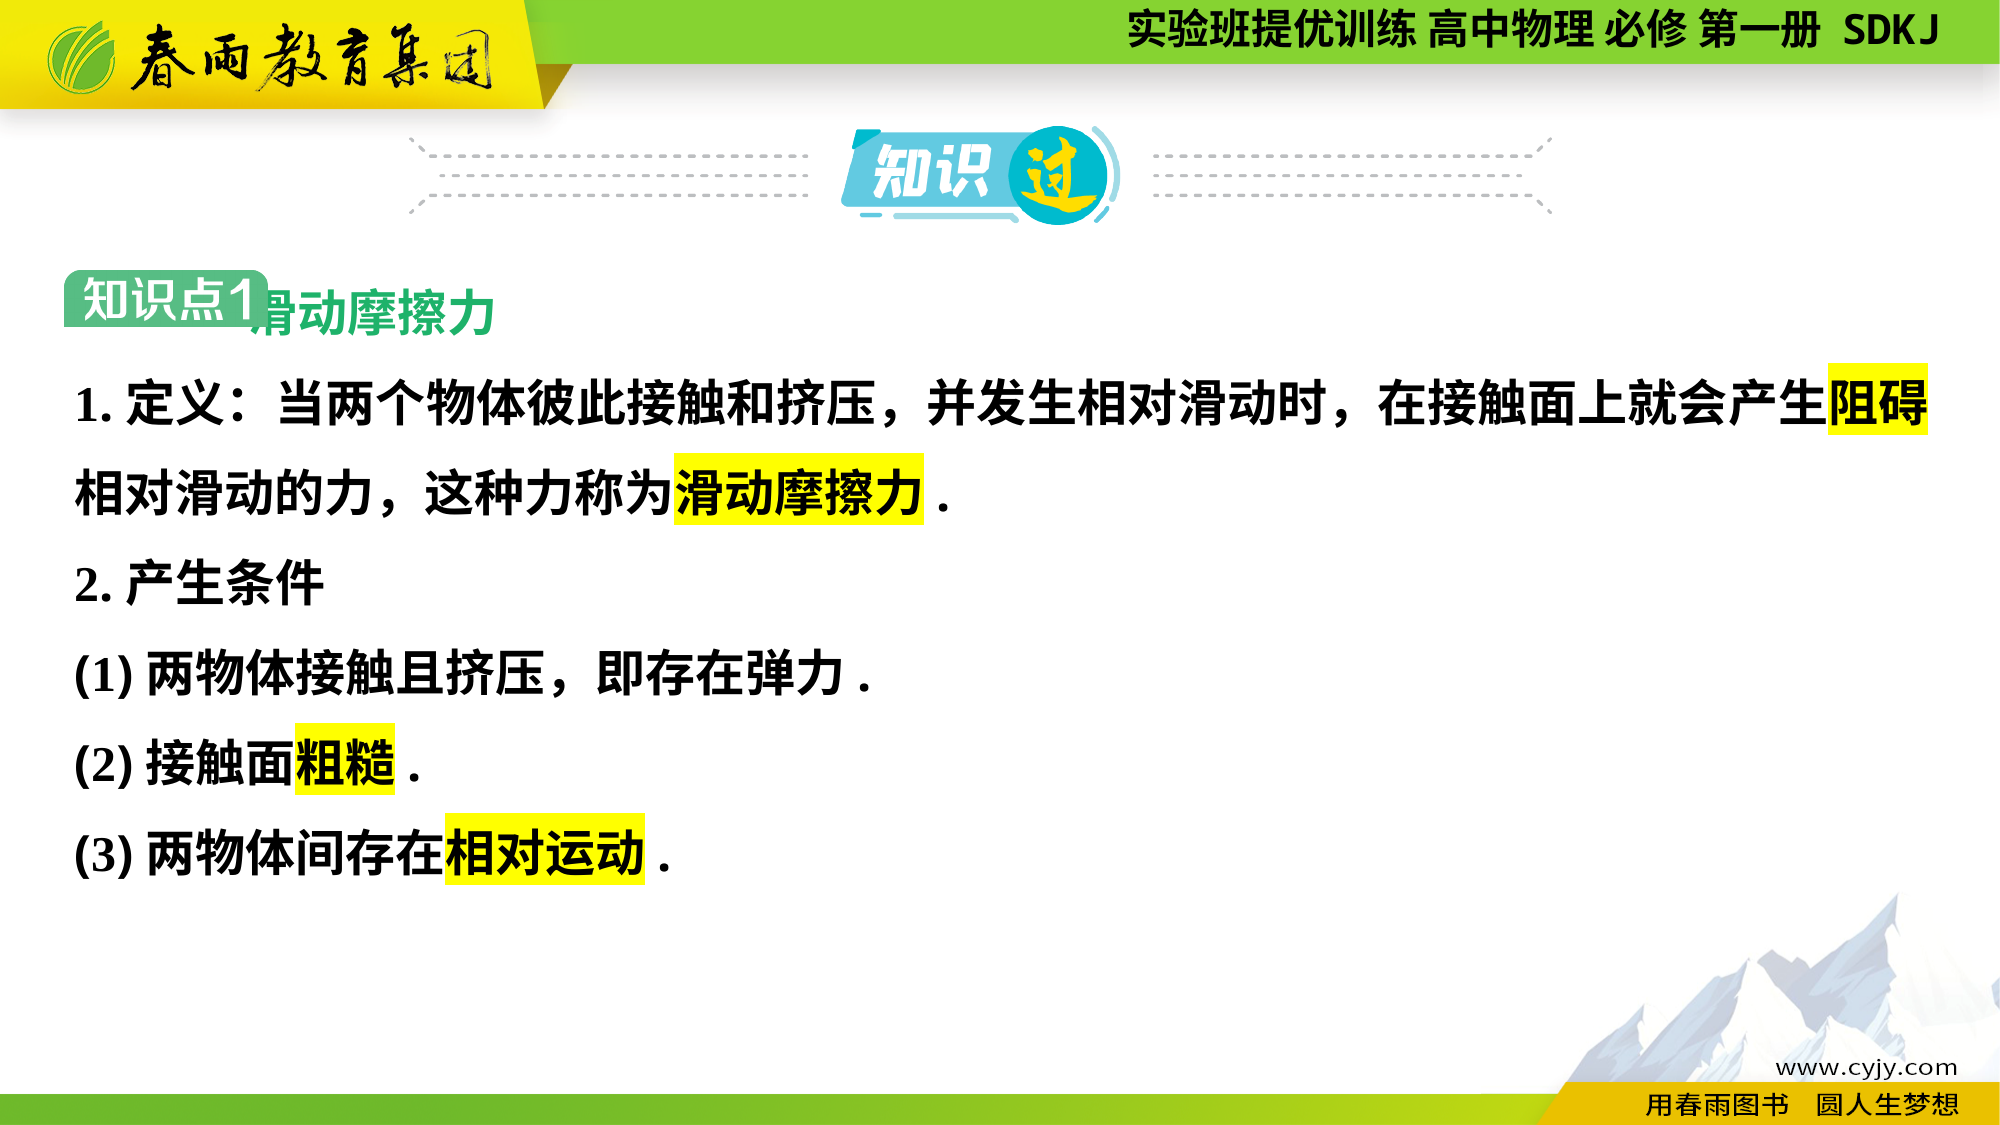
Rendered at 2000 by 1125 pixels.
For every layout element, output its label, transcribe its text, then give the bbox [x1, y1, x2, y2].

list 滑动摩擦力 1.定义：当两个物体彼此接触和挤压，并发生相对滑动时，在接触面上就会产生阻碍相对滑动的力，这种力称为滑动摩擦力. 2.产生条件 (1)两物体接触且挤压，即存在弹力. (2)接触面粗糙. (3)两物体间存在相对运动. [59, 243, 1944, 884]
picture [0, 0, 2000, 1125]
